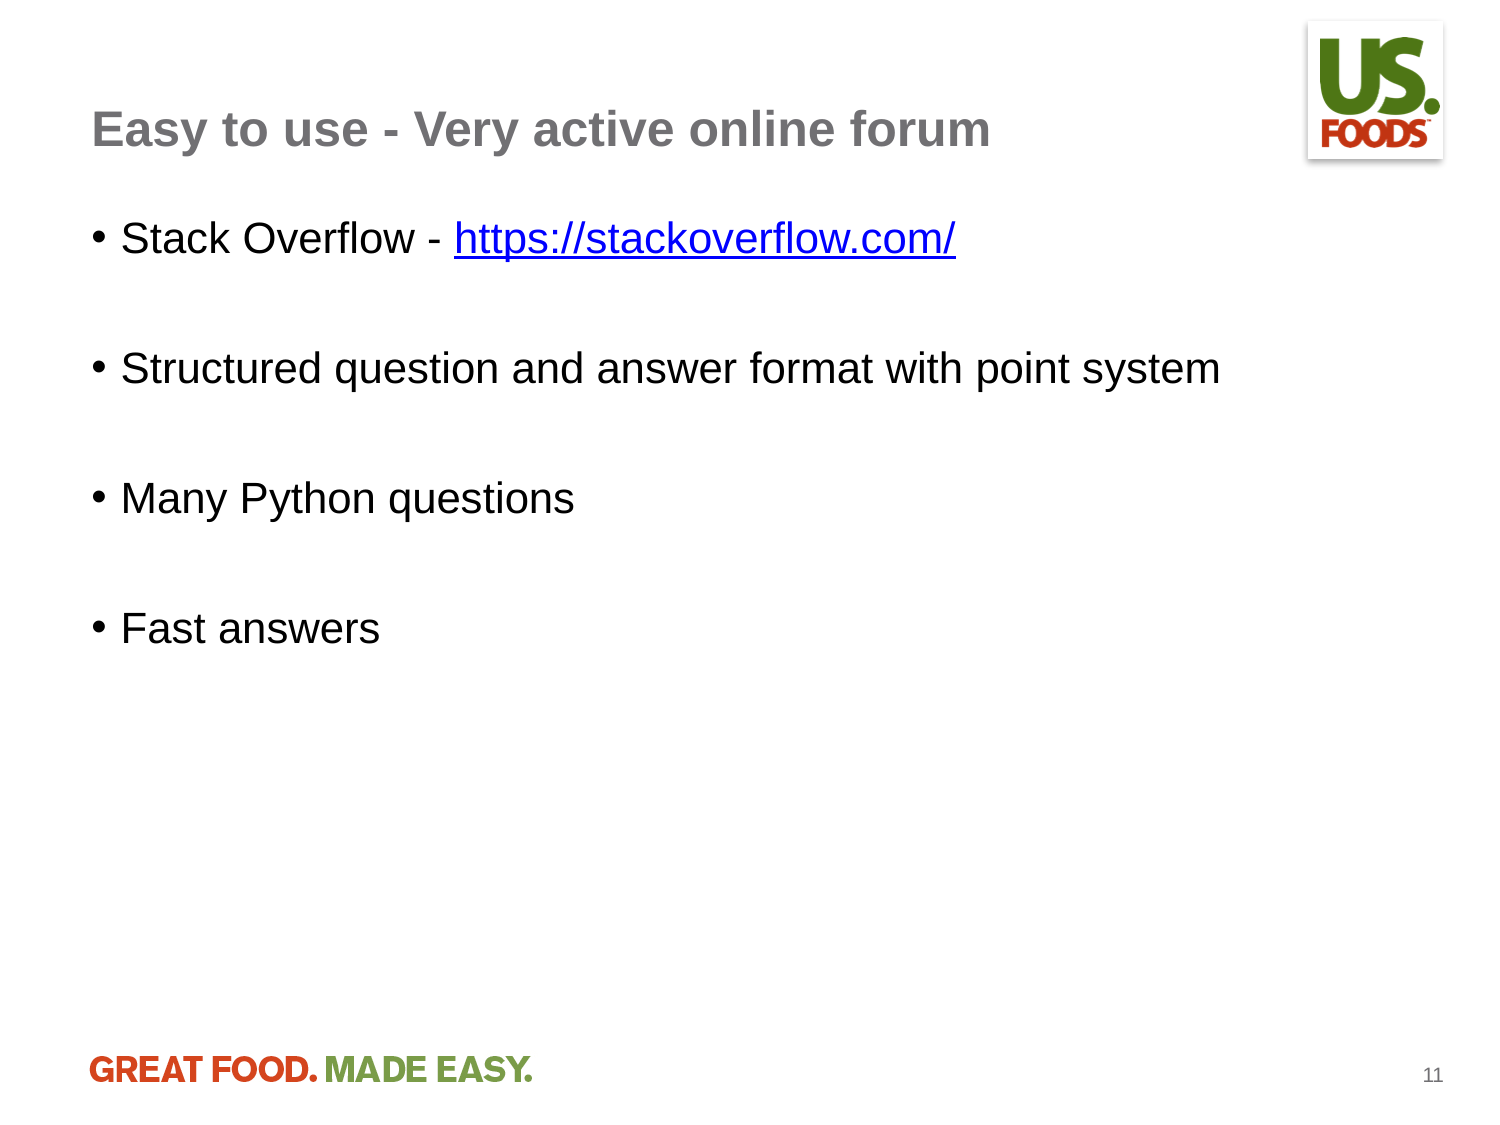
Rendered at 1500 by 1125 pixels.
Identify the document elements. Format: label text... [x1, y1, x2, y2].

picture [66, 1018, 557, 1117]
list Stack Overflow - https://stackoverflow.com/ Structured question and answer format with point system Many Python questions Fast answers [91, 209, 1421, 885]
title Easy to use - Very active online forum [91, 16, 1277, 157]
picture [1320, 37, 1440, 148]
